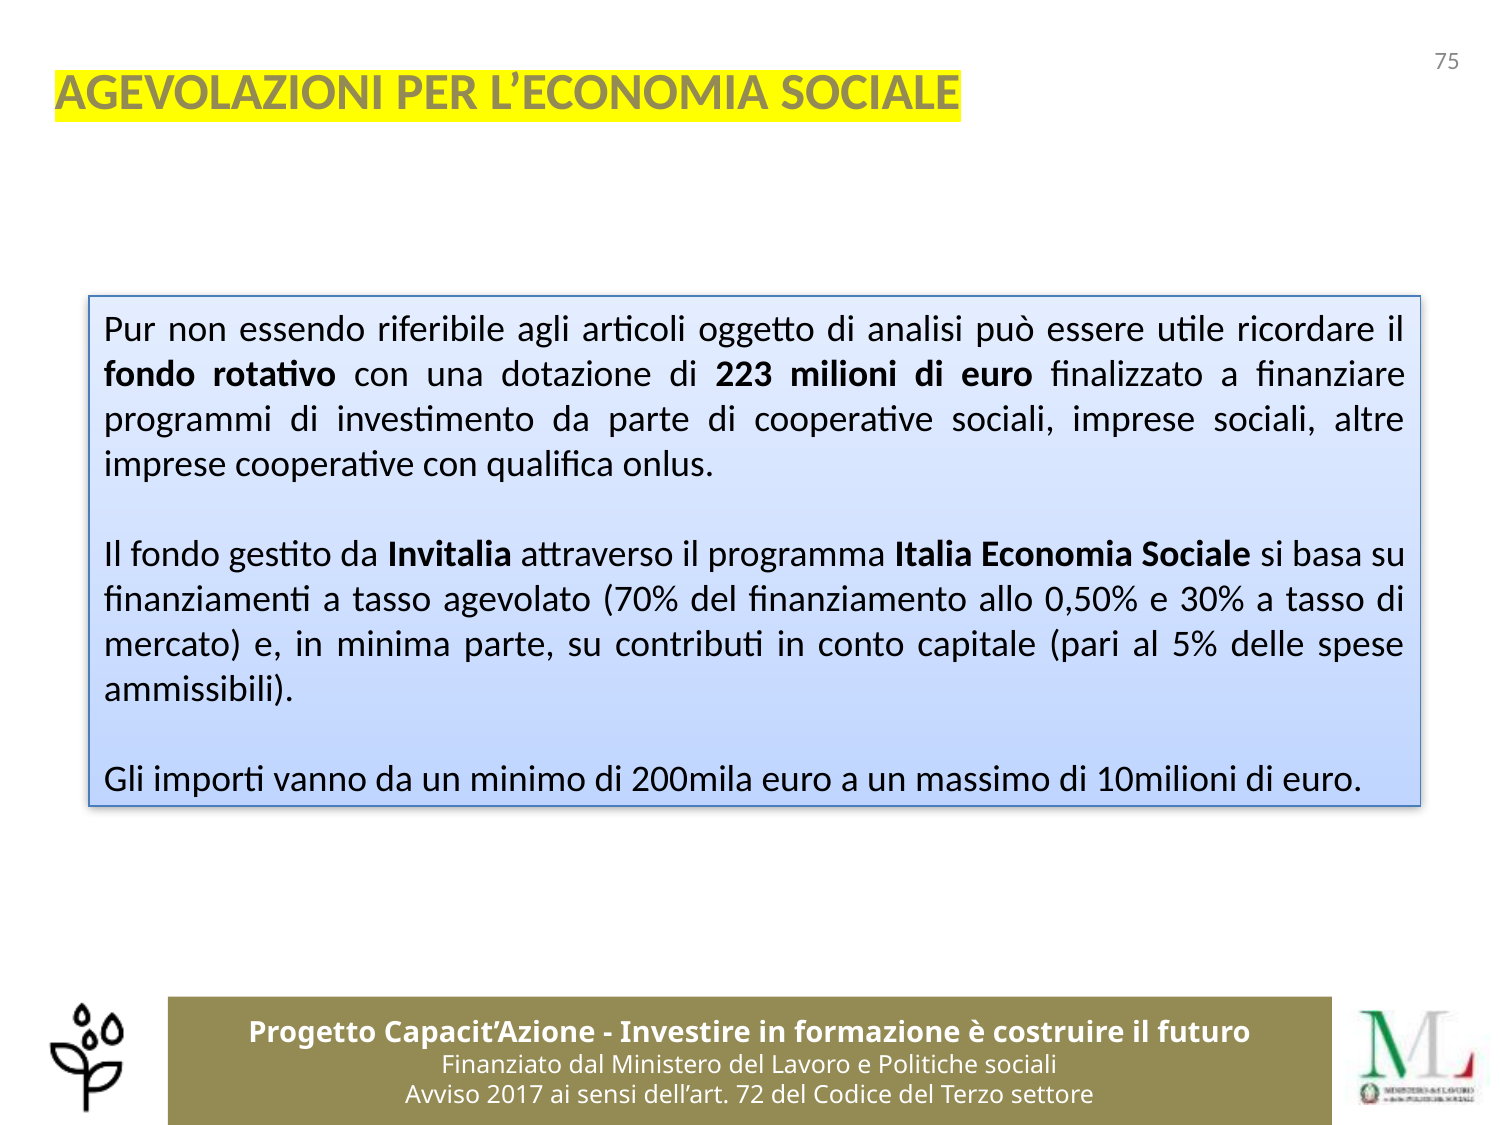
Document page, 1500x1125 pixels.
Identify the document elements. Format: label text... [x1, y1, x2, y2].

picture [1345, 1009, 1491, 1106]
text_box AGEVOLAZIONI PER L’ECONOMIA SOCIALE [39, 49, 1332, 139]
text_box Progetto Capacit’Azione - Investire in formazione è costruire il futuro Finanziato dal Ministero del Lavoro e Politiche sociali Avviso 2017 ai sensi dell’art. 72 del Codice del Terzo settore [166, 994, 1334, 1125]
slide_number 75 [1124, 29, 1475, 90]
text_box Pur non essendo riferibile agli articoli oggetto di analisi può essere utile ricordare il fondo rotativo con una dotazione di 223 milioni di euro finalizzato a finanziare programmi di investimento da parte di cooperative sociali, imprese sociali, altre imprese cooperative con qualifica onlus. Il fondo gestito da Invitalia attraverso il programma Italia Economia Sociale si basa su finanziamenti a tasso agevolato (70% del finanziamento allo 0,50% e 30% a tasso di mercato) e, in minima parte, su contributi in conto capitale (pari al 5% delle spese ammissibili). Gli importi vanno da un minimo di 200mila euro a un massimo di 10milioni di euro. [89, 296, 1421, 806]
picture [47, 1002, 129, 1113]
